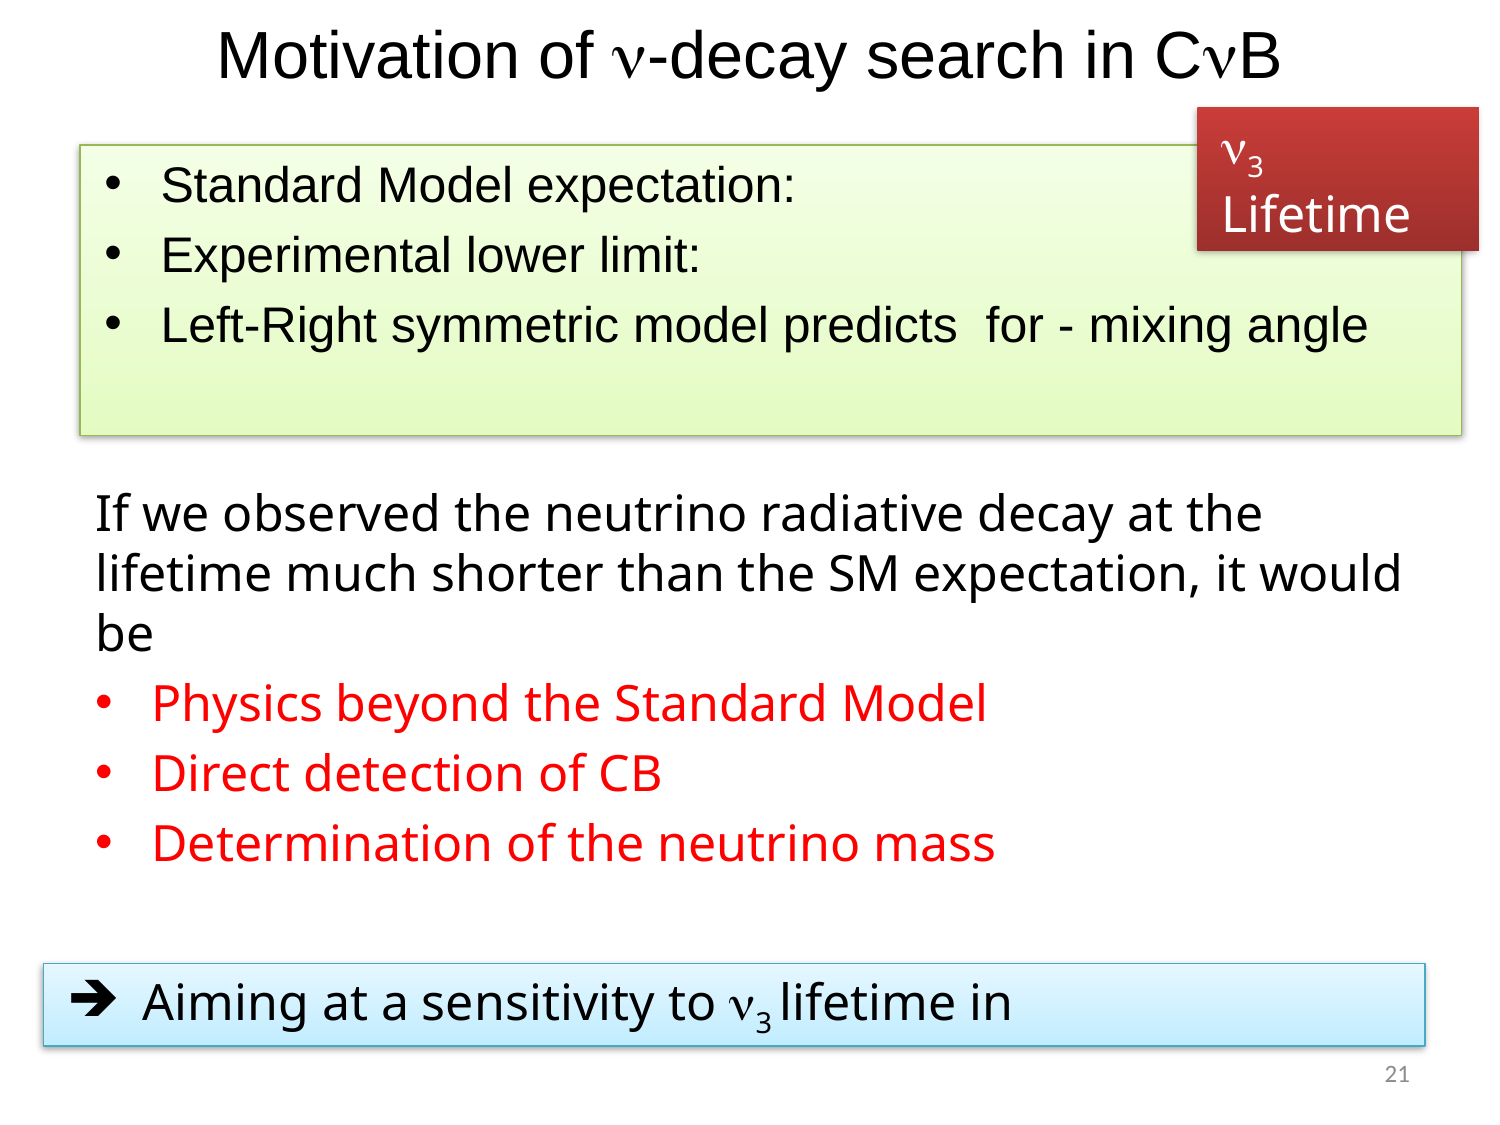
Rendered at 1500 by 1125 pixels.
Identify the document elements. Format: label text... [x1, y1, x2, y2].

text_box 3 Lifetime [1197, 107, 1479, 251]
slide_number 21 [1074, 1042, 1425, 1103]
title Motivation of -decay search in CB [75, 19, 1425, 85]
